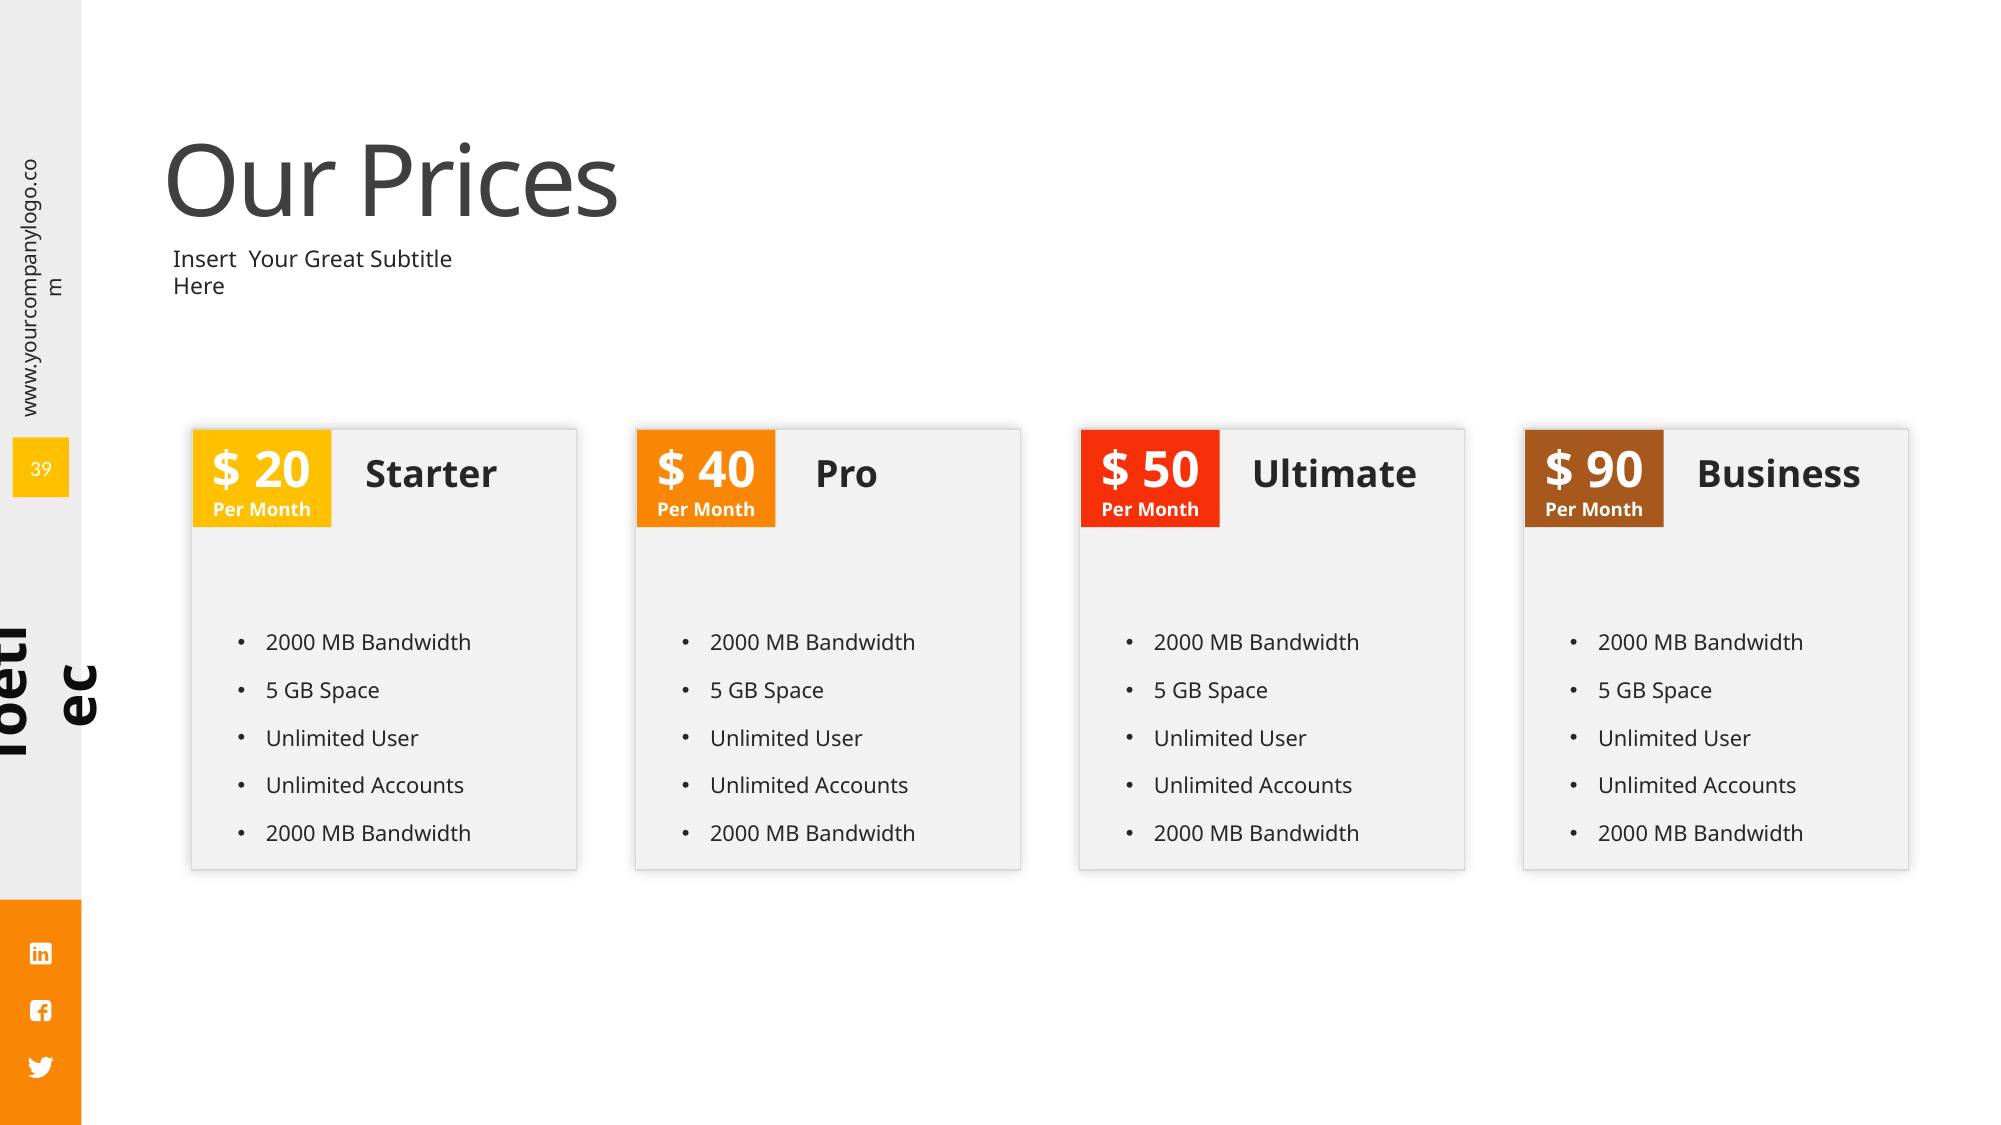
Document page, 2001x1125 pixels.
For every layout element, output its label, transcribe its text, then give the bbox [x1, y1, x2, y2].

text_box Our Prices [147, 116, 677, 236]
text_box [635, 429, 1021, 870]
text_box $ 50 Per Month [1081, 429, 1220, 528]
text_box Ultimate [1237, 442, 1433, 503]
text_box [1523, 429, 1909, 870]
text_box [191, 429, 577, 870]
text_box $ 40 Per Month [636, 429, 776, 528]
text_box 2000 MB Bandwidth 5 GB Space Unlimited User Unlimited Accounts 2000 MB Bandwidth [667, 608, 989, 854]
text_box Pro [800, 442, 893, 503]
text_box [1079, 429, 1465, 870]
text_box 2000 MB Bandwidth 5 GB Space Unlimited User Unlimited Accounts 2000 MB Bandwidth [1111, 608, 1433, 854]
slide_number 39 [12, 437, 69, 498]
text_box Business [1681, 442, 1877, 503]
text_box Insert Your Great Subtitle Here [158, 237, 512, 307]
text_box $ 90 Per Month [1525, 429, 1664, 528]
text_box 2000 MB Bandwidth 5 GB Space Unlimited User Unlimited Accounts 2000 MB Bandwidth [222, 608, 545, 854]
text_box $ 20 Per Month [192, 429, 332, 528]
text_box Starter [350, 442, 513, 503]
text_box 2000 MB Bandwidth 5 GB Space Unlimited User Unlimited Accounts 2000 MB Bandwidth [1555, 608, 1878, 854]
